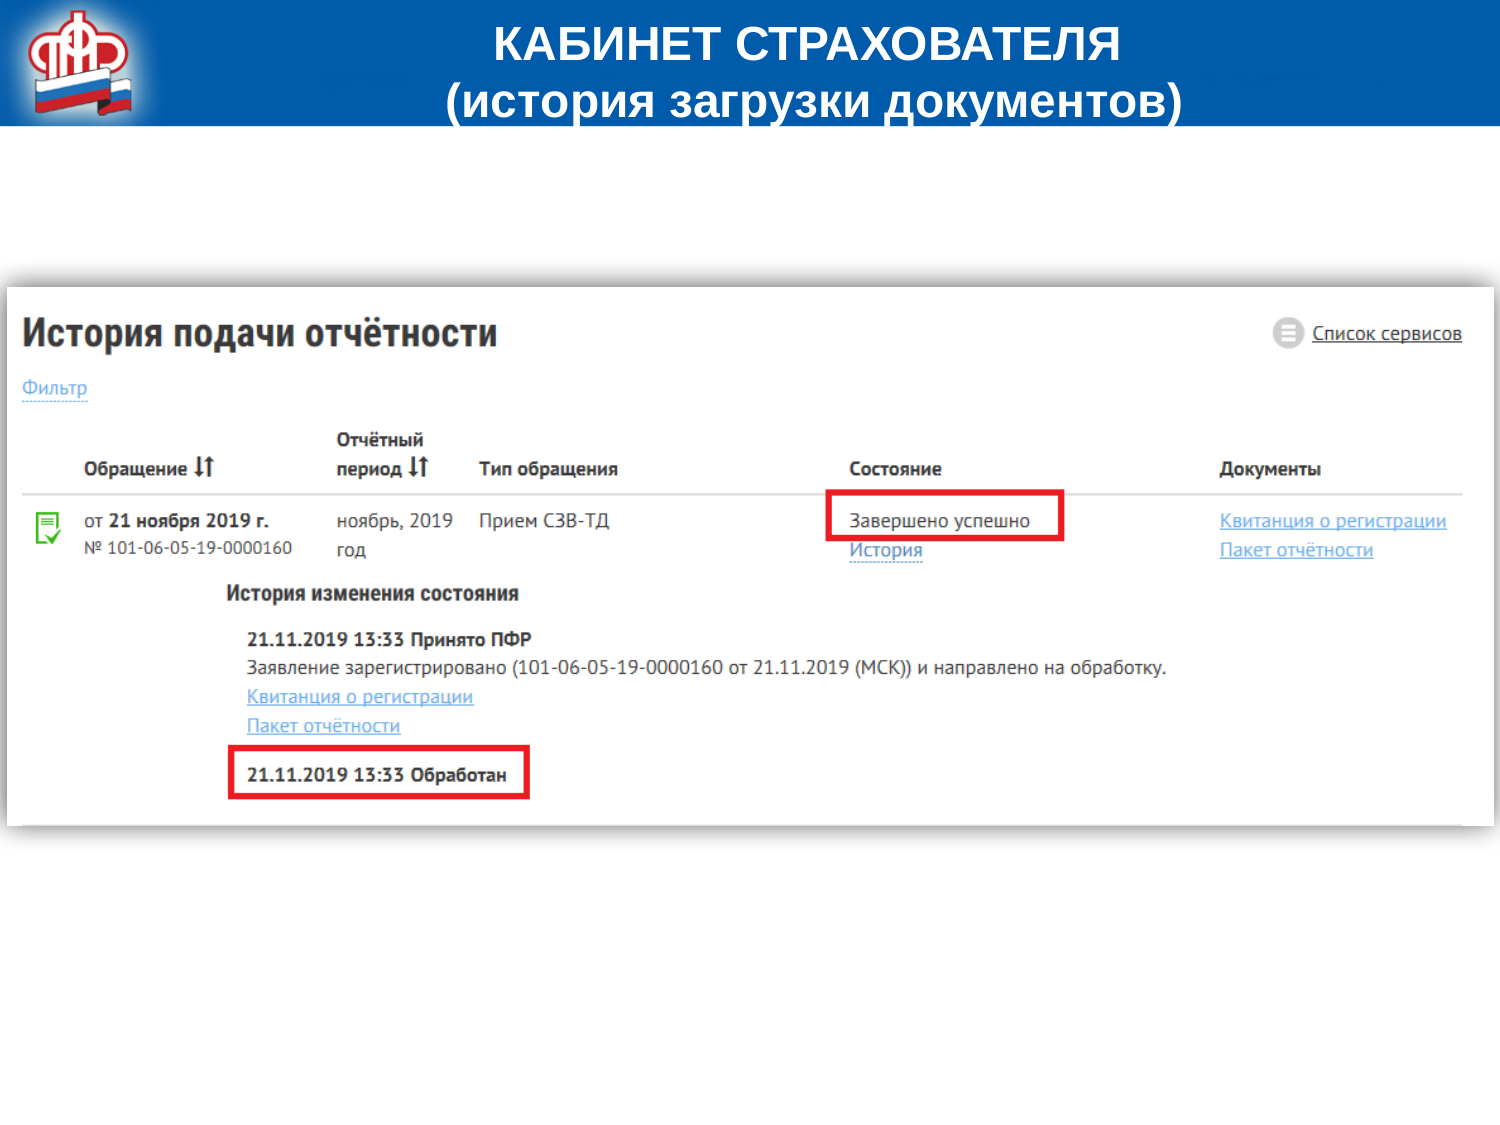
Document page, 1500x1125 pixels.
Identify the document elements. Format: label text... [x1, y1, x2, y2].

text_box КАБИНЕТ СТРАХОВАТЕЛЯ (история загрузки документов) [129, 5, 1500, 135]
picture [0, 0, 1500, 1125]
